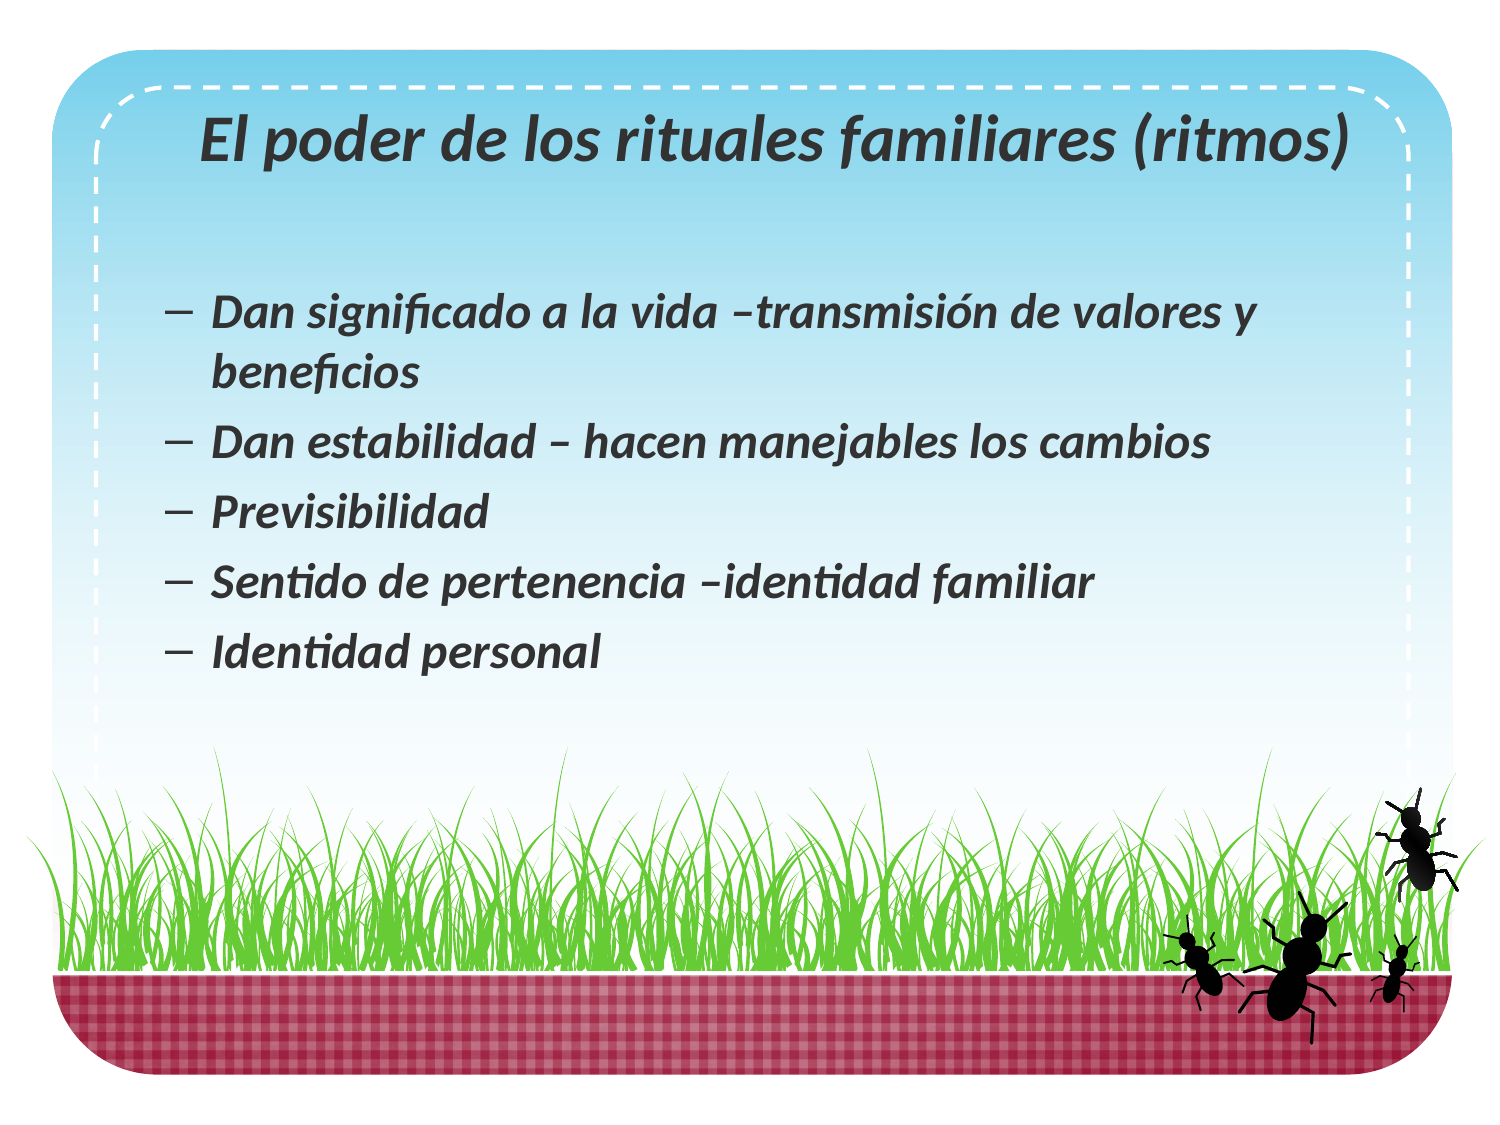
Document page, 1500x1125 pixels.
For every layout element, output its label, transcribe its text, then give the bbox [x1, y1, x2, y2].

list El poder de los rituales familiares (ritmos) Dan significado a la vida –transmisión de valores y beneficios Dan estabilidad – hacen manejables los cambios Previsibilidad Sentido de pertenencia –identidad familiar Identidad personal [75, 87, 1463, 1125]
